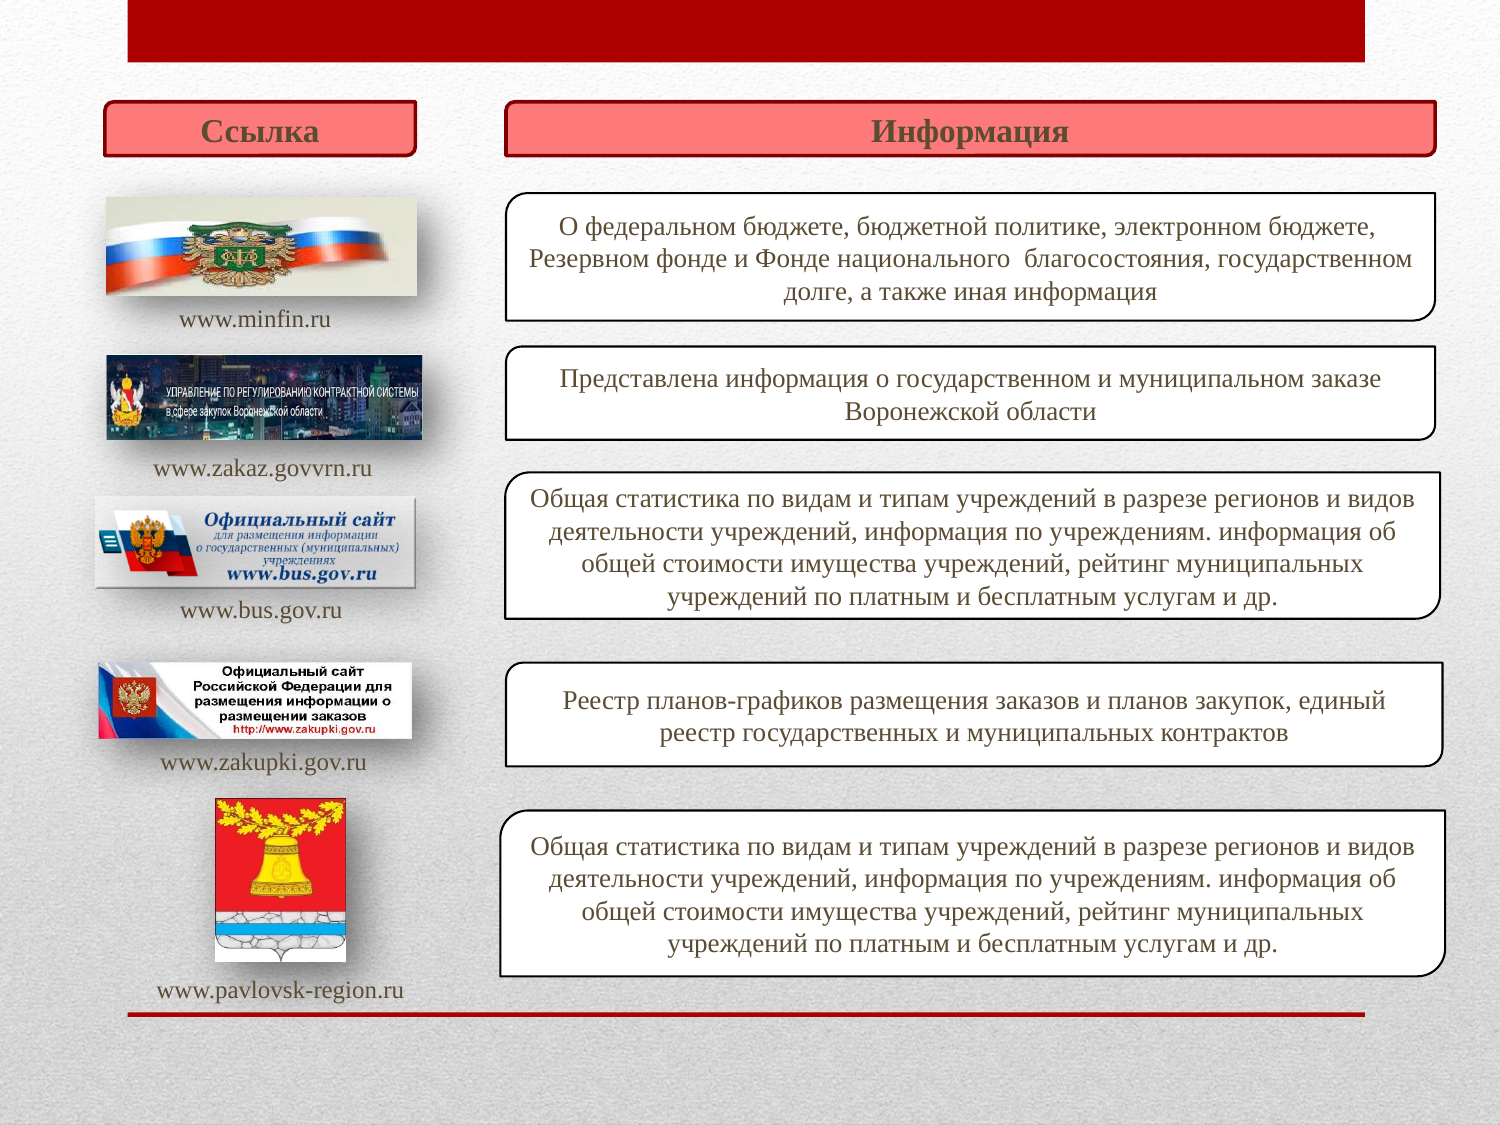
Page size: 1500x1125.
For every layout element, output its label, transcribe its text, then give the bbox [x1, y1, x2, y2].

text_box Общая статистика по видам и типам учреждений в разрезе регионов и видов деятельности учреждений, информация по учреждениям. информация об общей стоимости имущества учреждений, рейтинг муниципальных учреждений по платным и бесплатным услугам и др. [498, 808, 1447, 979]
text_box www.pavlovsk-region.ru [116, 966, 445, 1011]
text_box www.zakupki.gov.ru [114, 748, 413, 783]
picture [97, 661, 413, 739]
text_box Реестр планов-графиков размещения заказов и планов закупок, единый реестр государственных и муниципальных контрактов [504, 660, 1445, 769]
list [214, 797, 347, 963]
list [95, 495, 99, 590]
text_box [104, 100, 1441, 639]
picture [105, 196, 418, 297]
